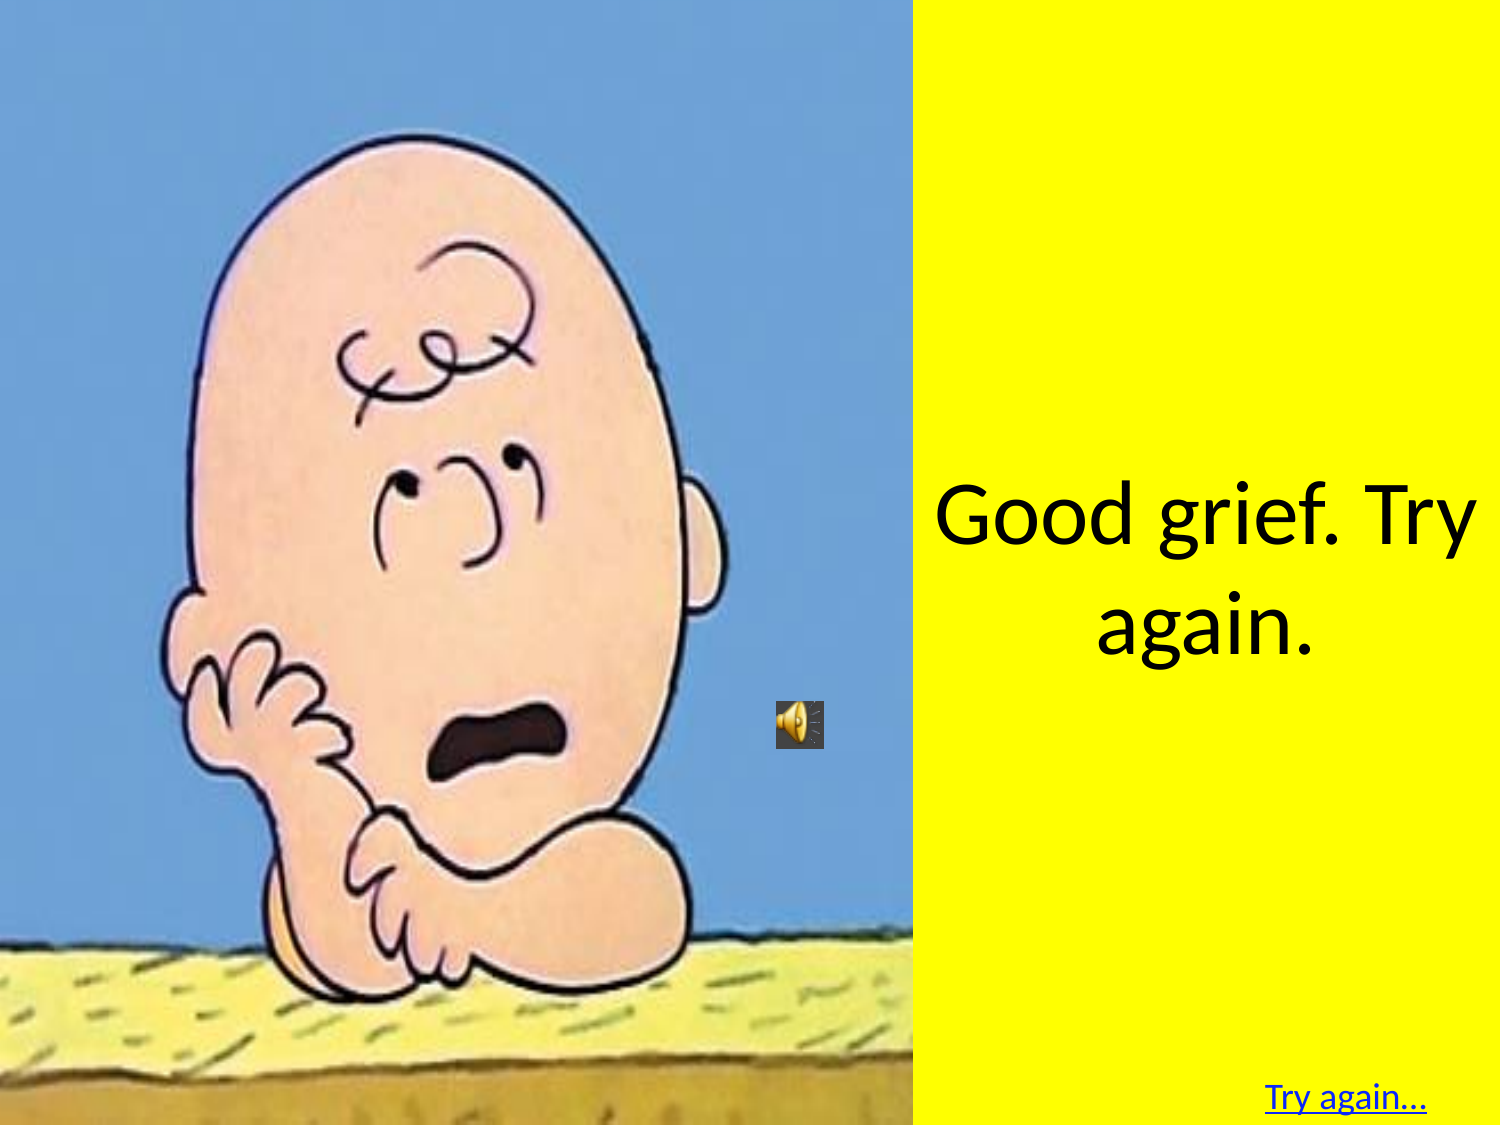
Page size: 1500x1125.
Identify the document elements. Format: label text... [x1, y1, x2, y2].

text_box Try again… [1249, 1064, 1475, 1125]
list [0, 0, 913, 1125]
picture [774, 699, 826, 751]
title Good grief. Try again. [913, 0, 1500, 1125]
